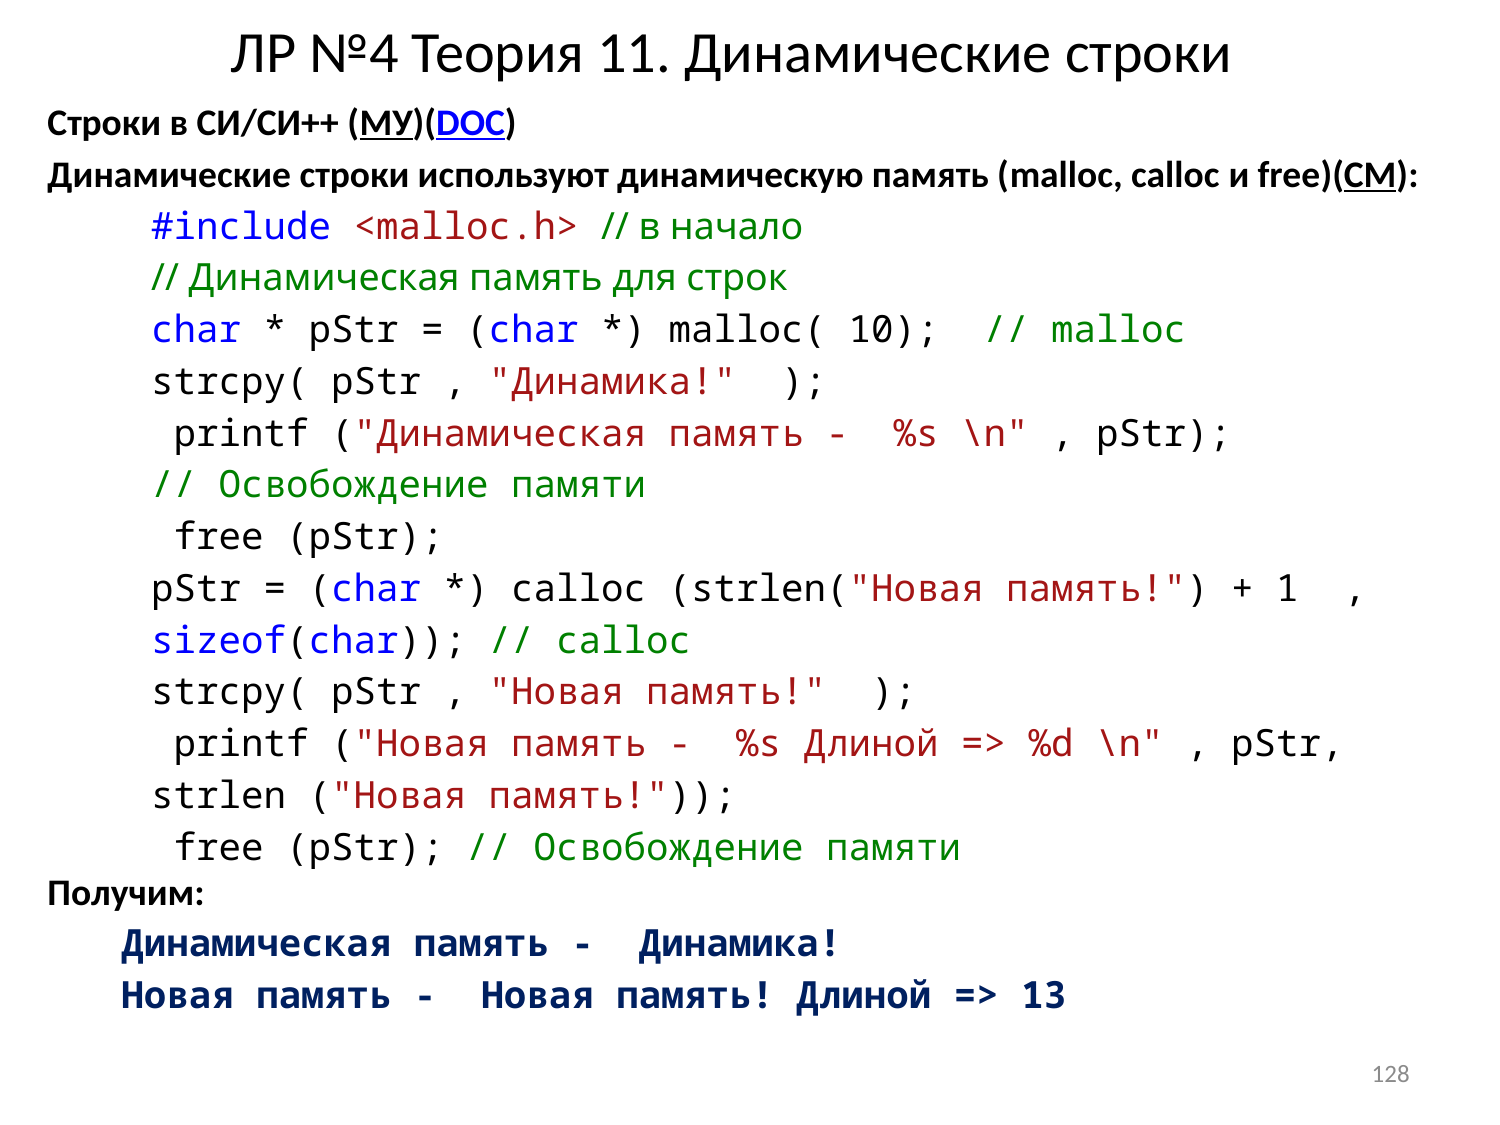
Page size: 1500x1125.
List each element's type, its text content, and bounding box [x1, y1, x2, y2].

text_box Строки в СИ/СИ++ (МУ)(DOC) Динамические строки используют динамическую память (malloc, calloc и free)(СМ): #include <malloc.h> // в начало // Динамическая память для строк char * pStr = (char *) malloc( 10); // malloc strcpy( pStr , "Динамика!" ); printf ("Динамическая память - %s \n" , pStr); // Освобождение памяти free (pStr); pStr = (char *) calloc (strlen("Новая память!") + 1 , sizeof(char)); // calloc strcpy( pStr , "Новая память!" ); printf ("Новая память - %s Длиной => %d \n" , pStr, strlen ("Новая память!")); free (pStr); // Освобождение памяти Получим: Динамическая память - Динамика! Новая память - Новая память! Длиной => 13 [32, 89, 1500, 1024]
title ЛР №4 Теория 11. Динамические строки [159, 2, 1317, 89]
slide_number 128 [1074, 1042, 1425, 1103]
